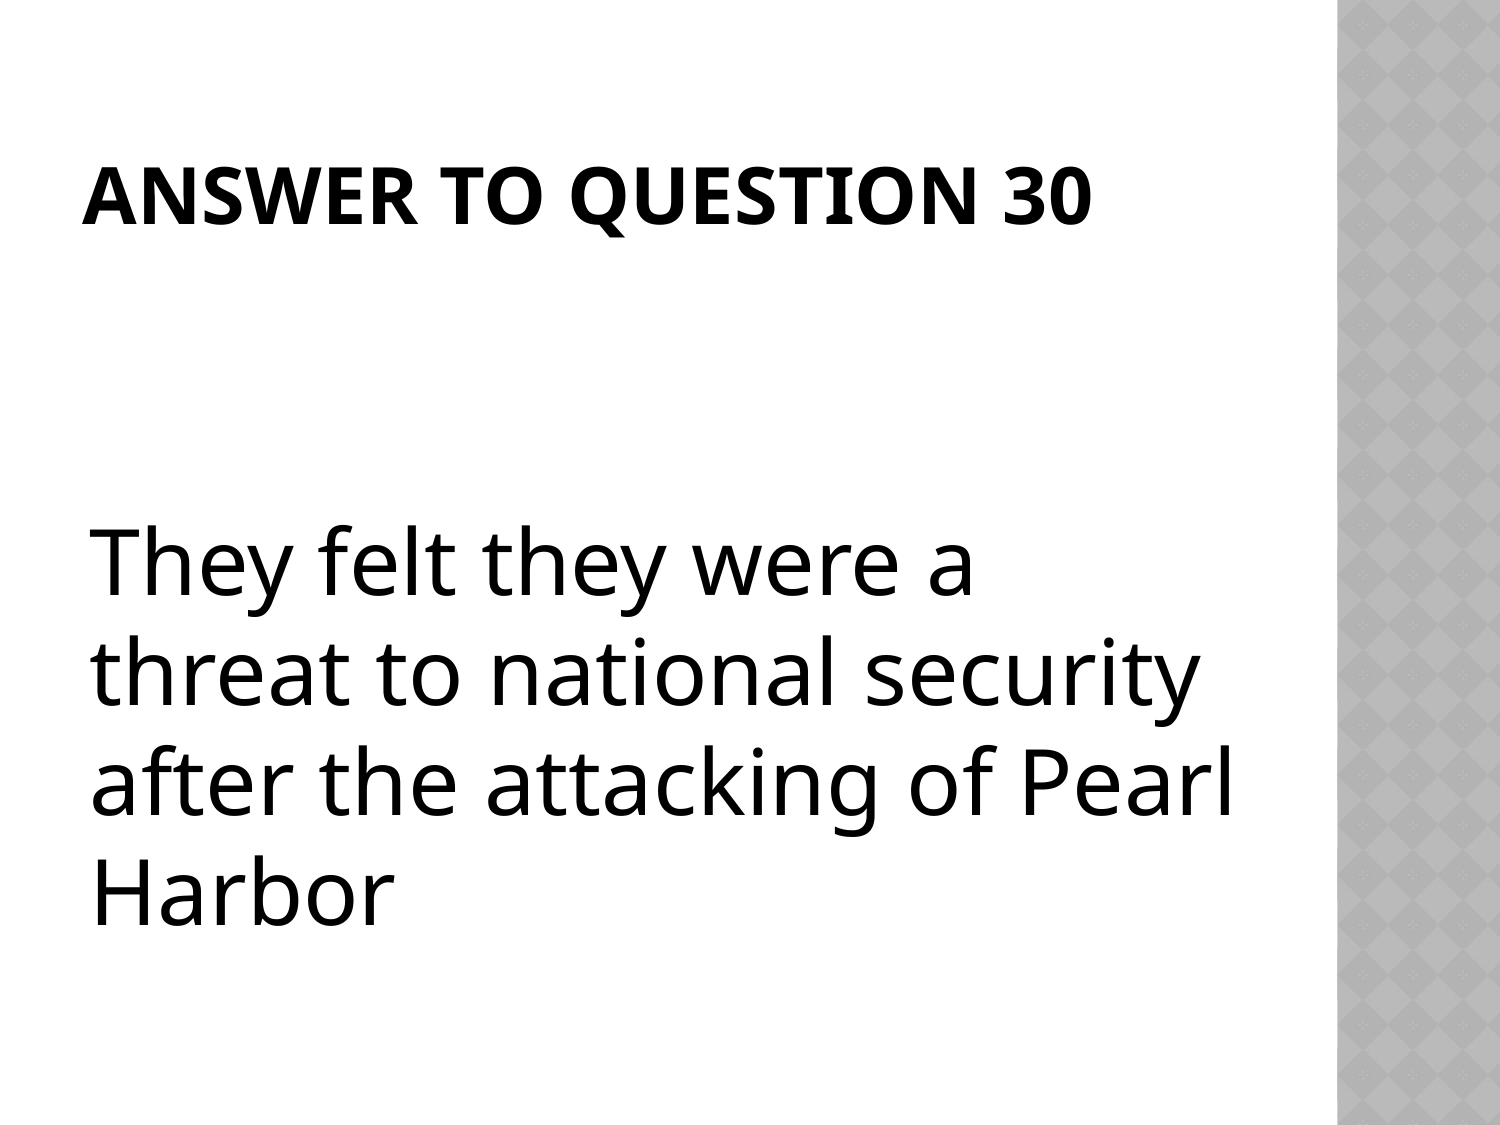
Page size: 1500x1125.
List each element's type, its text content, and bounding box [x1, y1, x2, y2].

title Answer to Question 30 [75, 52, 1263, 240]
list They felt they were a threat to national security after the attacking of Pearl Harbor [75, 264, 1263, 1059]
